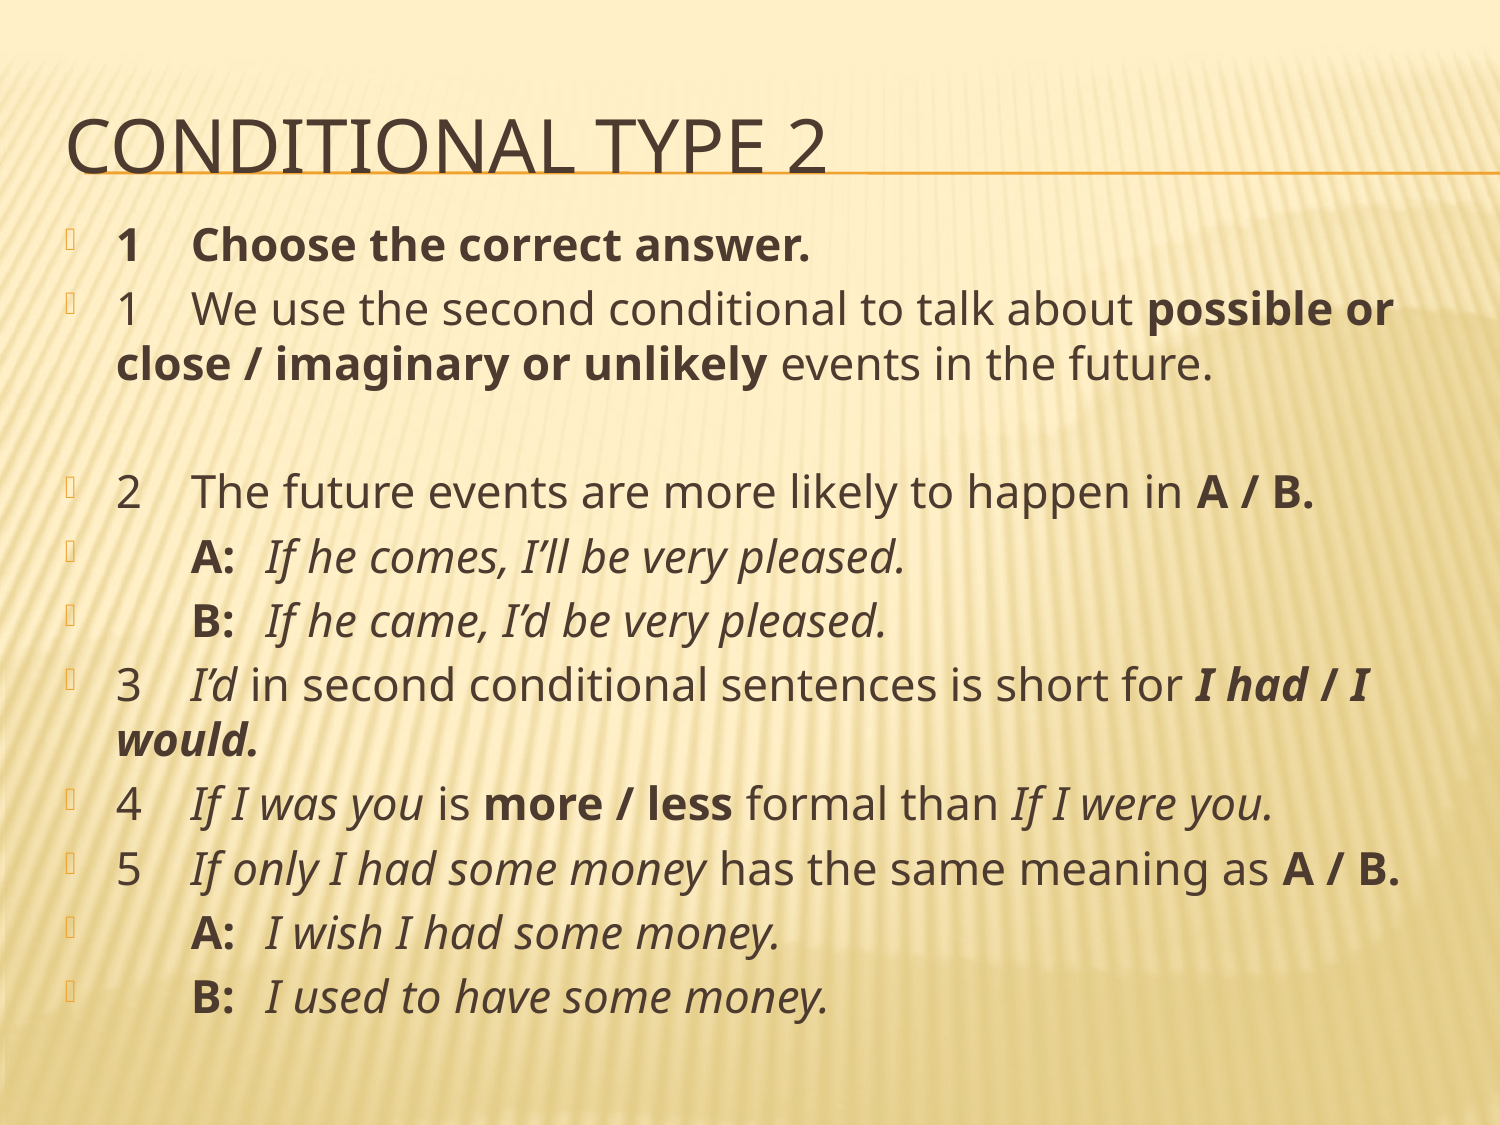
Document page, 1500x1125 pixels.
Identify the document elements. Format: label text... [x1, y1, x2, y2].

title Conditional Type 2 [50, 75, 1475, 208]
list 1 Choose the correct answer. 1 We use the second conditional to talk about possible or close / imaginary or unlikely events in the future. 2 The future events are more likely to happen in A / B. A: If he comes, I’ll be very pleased. B: If he came, I’d be very pleased. 3 I’d in second conditional sentences is short for I had / I would. 4 If I was you is more / less formal than If I were you. 5 If only I had some money has the same meaning as A / B. A: I wish I had some money. B: I used to have some money. [50, 208, 1475, 1035]
